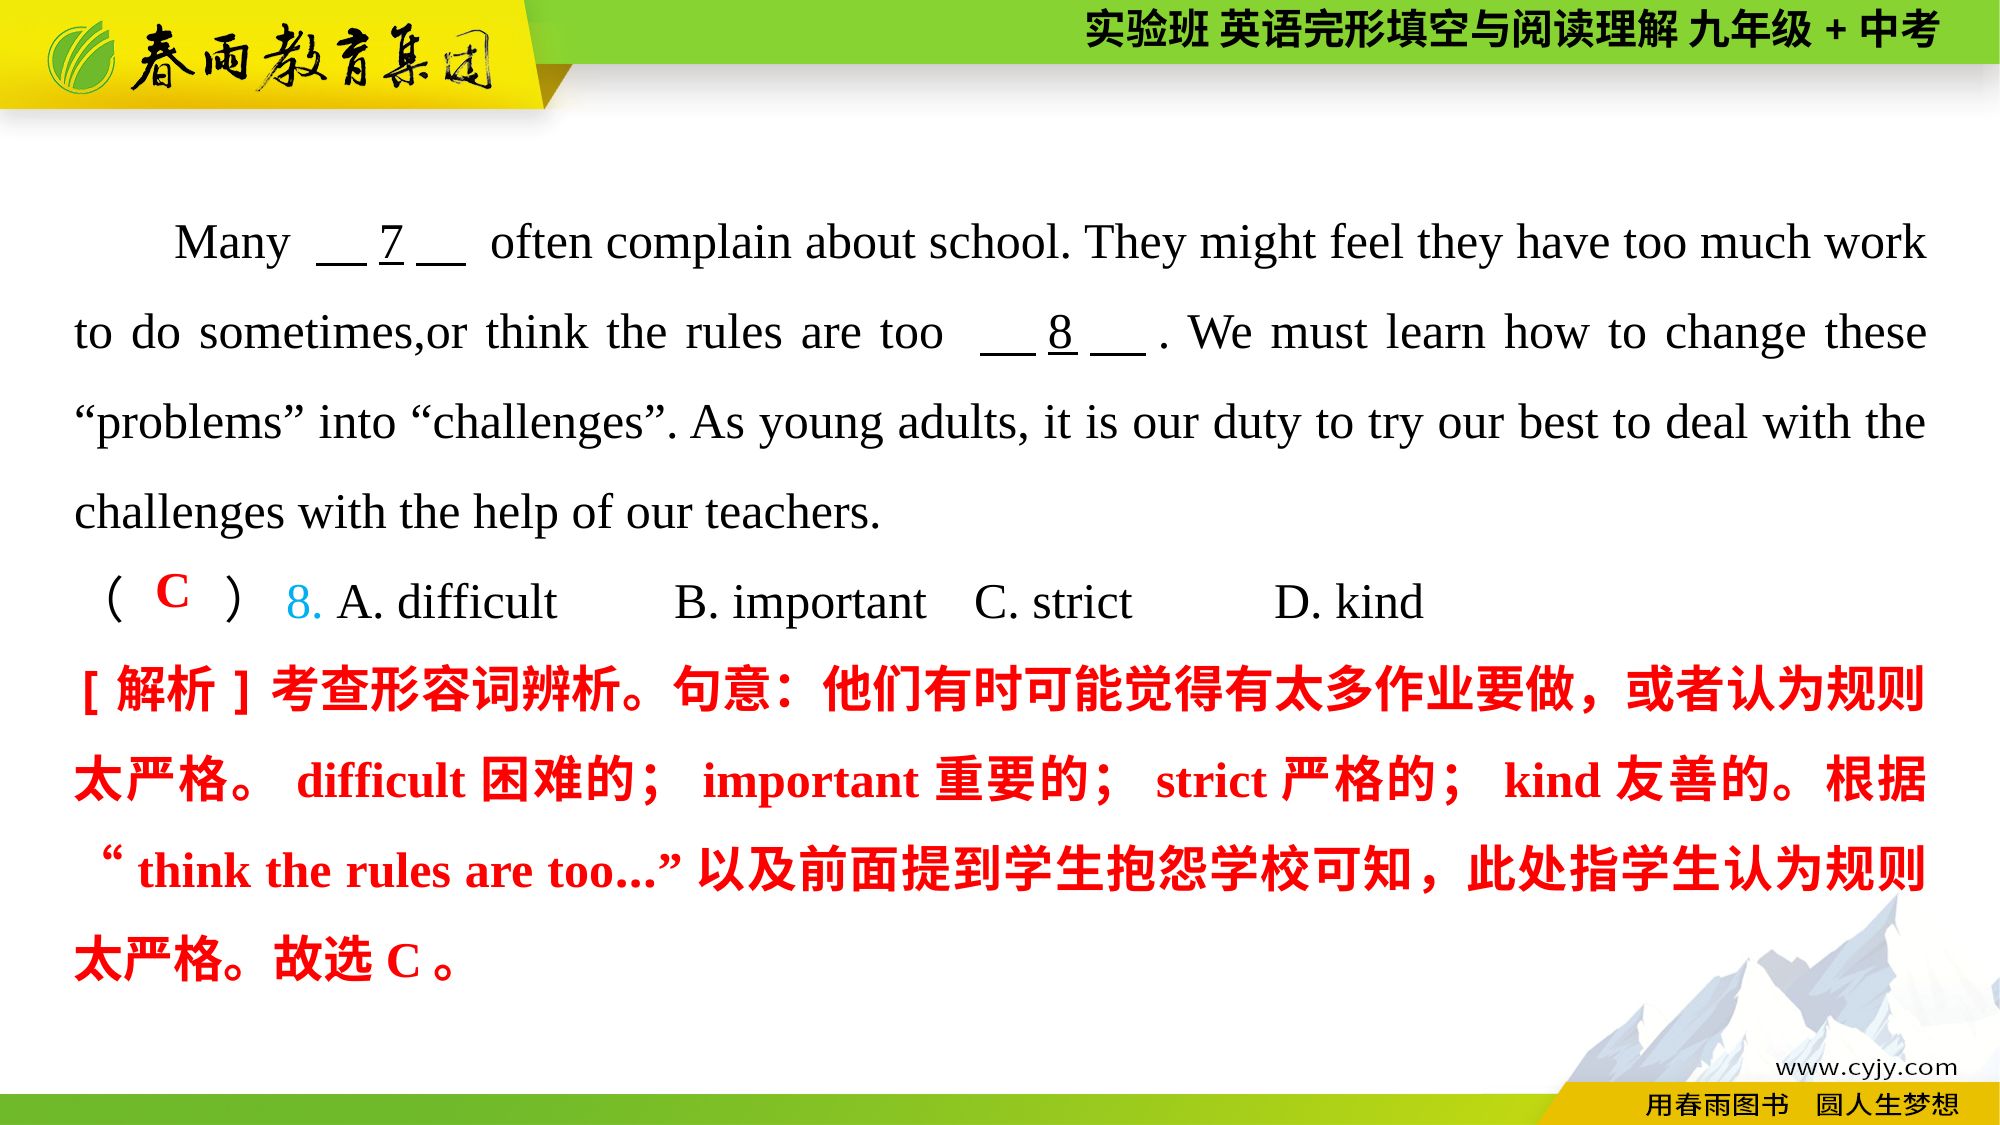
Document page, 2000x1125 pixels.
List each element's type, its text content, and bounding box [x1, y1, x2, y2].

text_box C [140, 550, 206, 625]
text_box （ ）8. A. difficult B. important C. strict D. kind [59, 550, 1944, 636]
picture [0, 0, 2000, 1125]
text_box [解析]考查形容词辨析。句意：他们有时可能觉得有太多作业要做，或者认为规则太严格。difficult困难的；important重要的；strict严格的；kind友善的。根据“think the rules are too...”以及前面提到学生抱怨学校可知，此处指学生认为规则太严格。故选C。 [58, 620, 1943, 996]
list Many 7 often complain about school. They might feel they have too much work to do sometimes,or think the rules are too 8 . We must learn how to change these “problems” into “challenges”. As young adults, it is our duty to try our best to deal with the challenges with the help of our teachers. [59, 171, 1944, 550]
